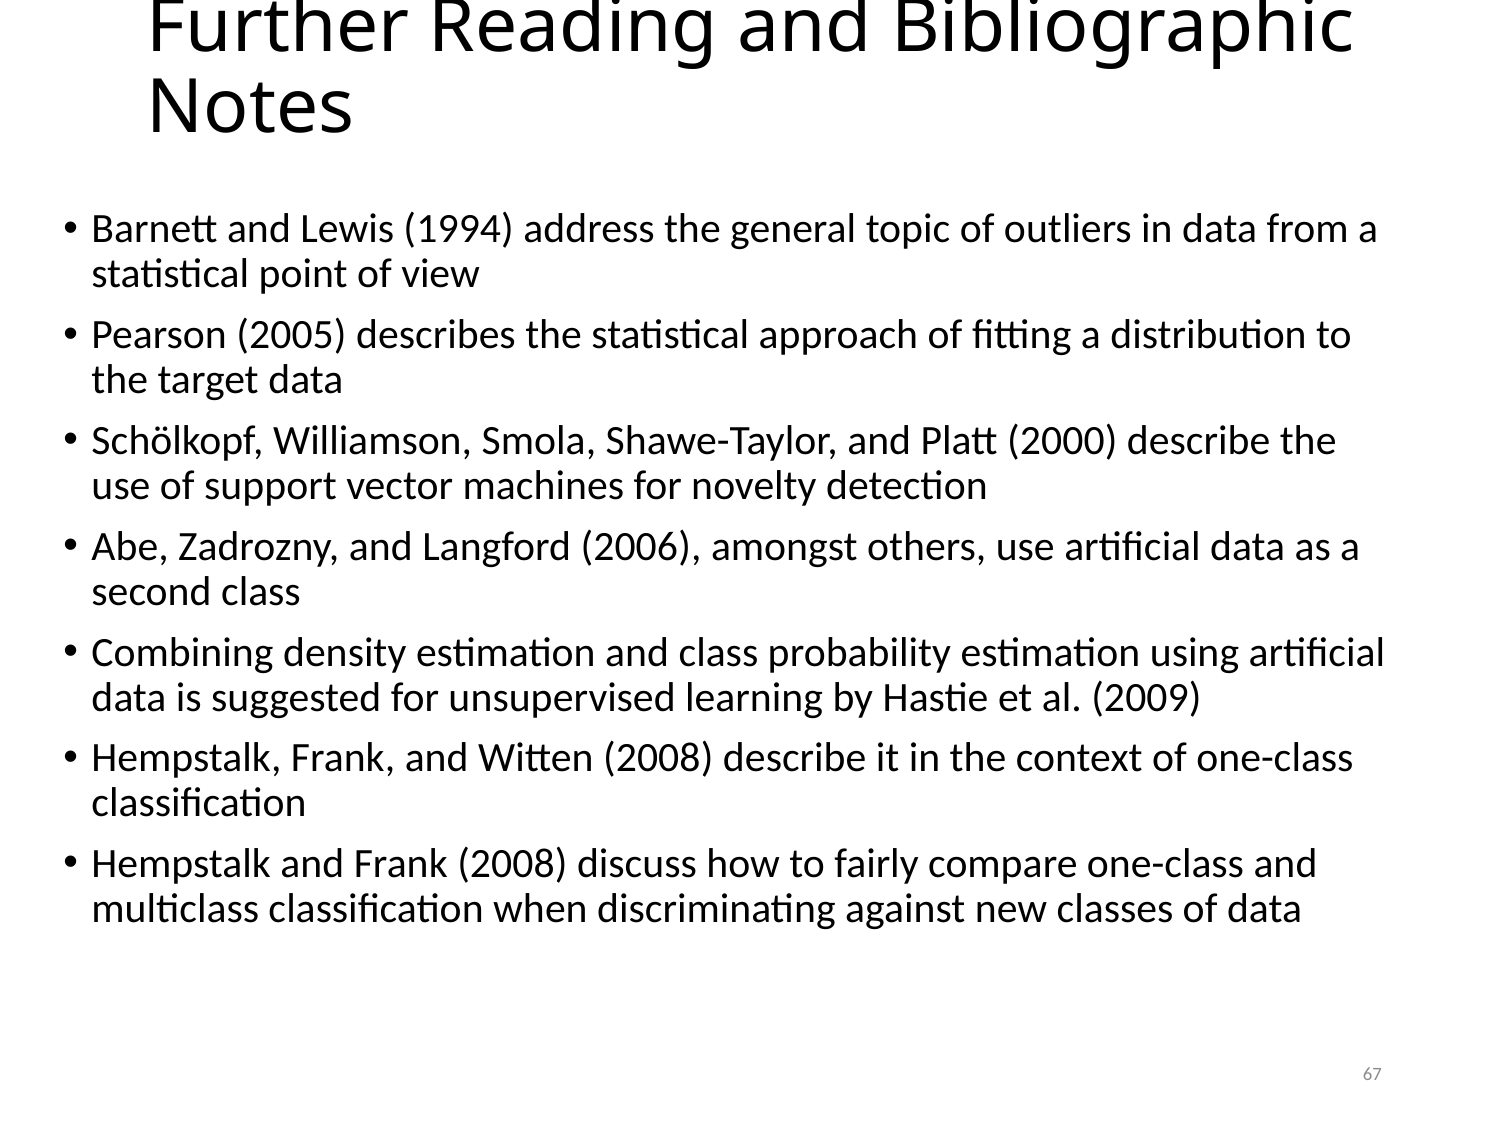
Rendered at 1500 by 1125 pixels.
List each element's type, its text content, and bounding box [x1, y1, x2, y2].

slide_number 67 [1059, 1042, 1397, 1103]
title Further Reading and Bibliographic Notes [131, 10, 1397, 126]
list Barnett and Lewis (1994) address the general topic of outliers in data from a statistical point of view Pearson (2005) describes the statistical approach of fitting a distribution to the target data Schölkopf, Williamson, Smola, Shawe-Taylor, and Platt (2000) describe the use of support vector machines for novelty detection Abe, Zadrozny, and Langford (2006), amongst others, use artificial data as a second class Combining density estimation and class probability estimation using artificial data is suggested for unsupervised learning by Hastie et al. (2009) Hempstalk, Frank, and Witten (2008) describe it in the context of one-class classification Hempstalk and Frank (2008) discuss how to fairly compare one-class and multiclass classification when discriminating against new classes of data [48, 199, 1409, 1014]
